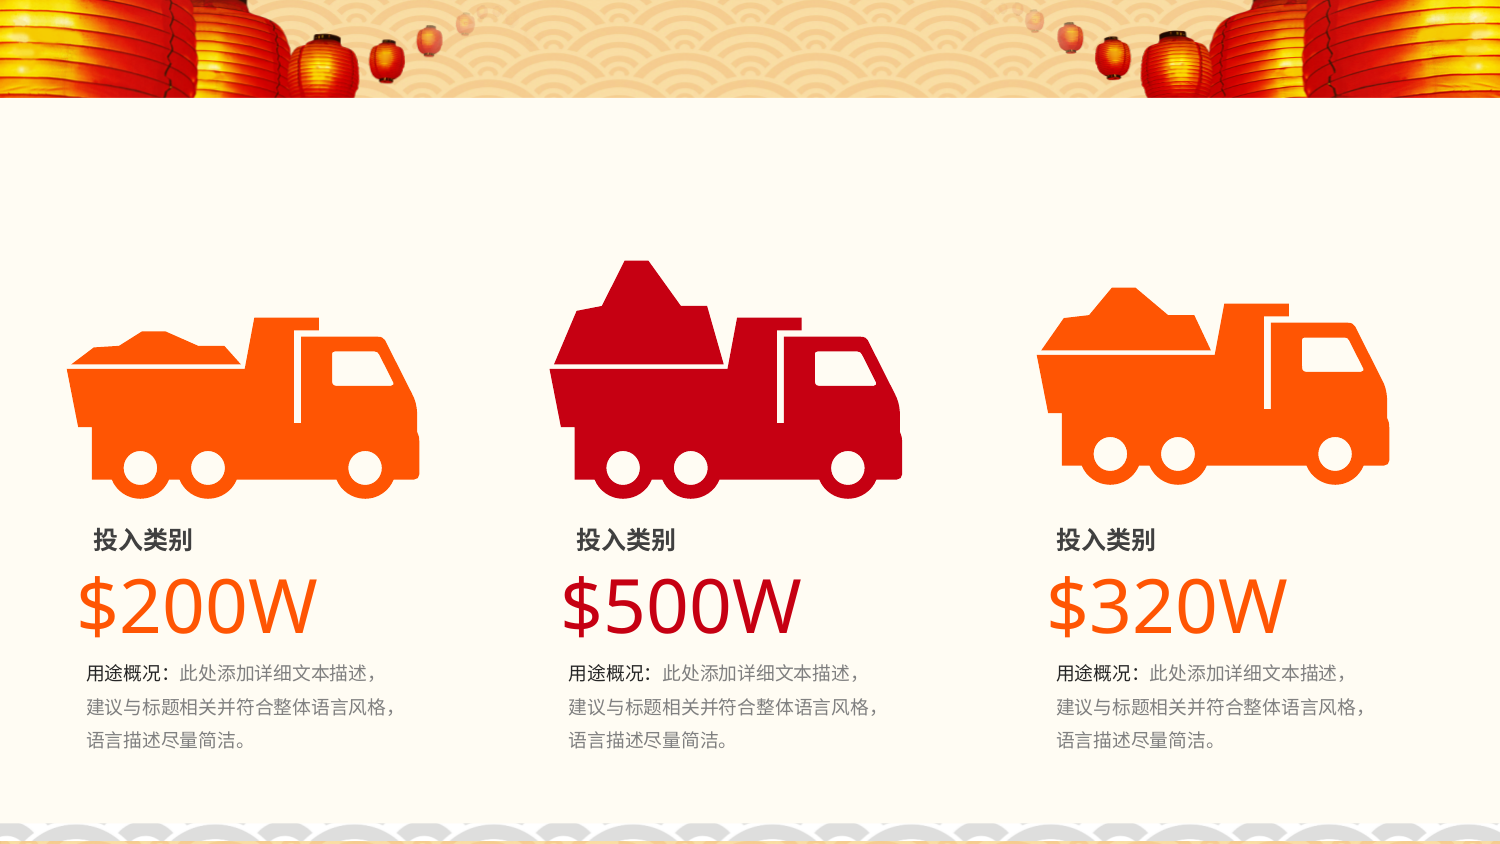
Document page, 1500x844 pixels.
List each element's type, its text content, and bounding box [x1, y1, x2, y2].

text_box 投入类别 [561, 517, 692, 551]
picture [0, 0, 1500, 97]
text_box 投入类别 [78, 517, 209, 551]
text_box $200W [61, 551, 334, 657]
text_box 投入类别 [1042, 517, 1172, 551]
text_box [71, 331, 241, 365]
text_box [1036, 303, 1390, 485]
picture [0, 824, 1500, 844]
text_box 用途概况：此处添加详细文本描述，建议与标题相关并符合整体语言风格，语言描述尽量简洁。 [1041, 643, 1382, 759]
text_box [553, 260, 724, 365]
text_box 用途概况：此处添加详细文本描述，建议与标题相关并符合整体语言风格，语言描述尽量简洁。 [71, 643, 412, 759]
text_box [549, 317, 903, 499]
text_box $320W [1031, 551, 1304, 657]
text_box [66, 317, 420, 499]
text_box [1041, 287, 1211, 351]
text_box 用途概况：此处添加详细文本描述，建议与标题相关并符合整体语言风格，语言描述尽量简洁。 [554, 643, 895, 759]
text_box $500W [546, 551, 818, 657]
